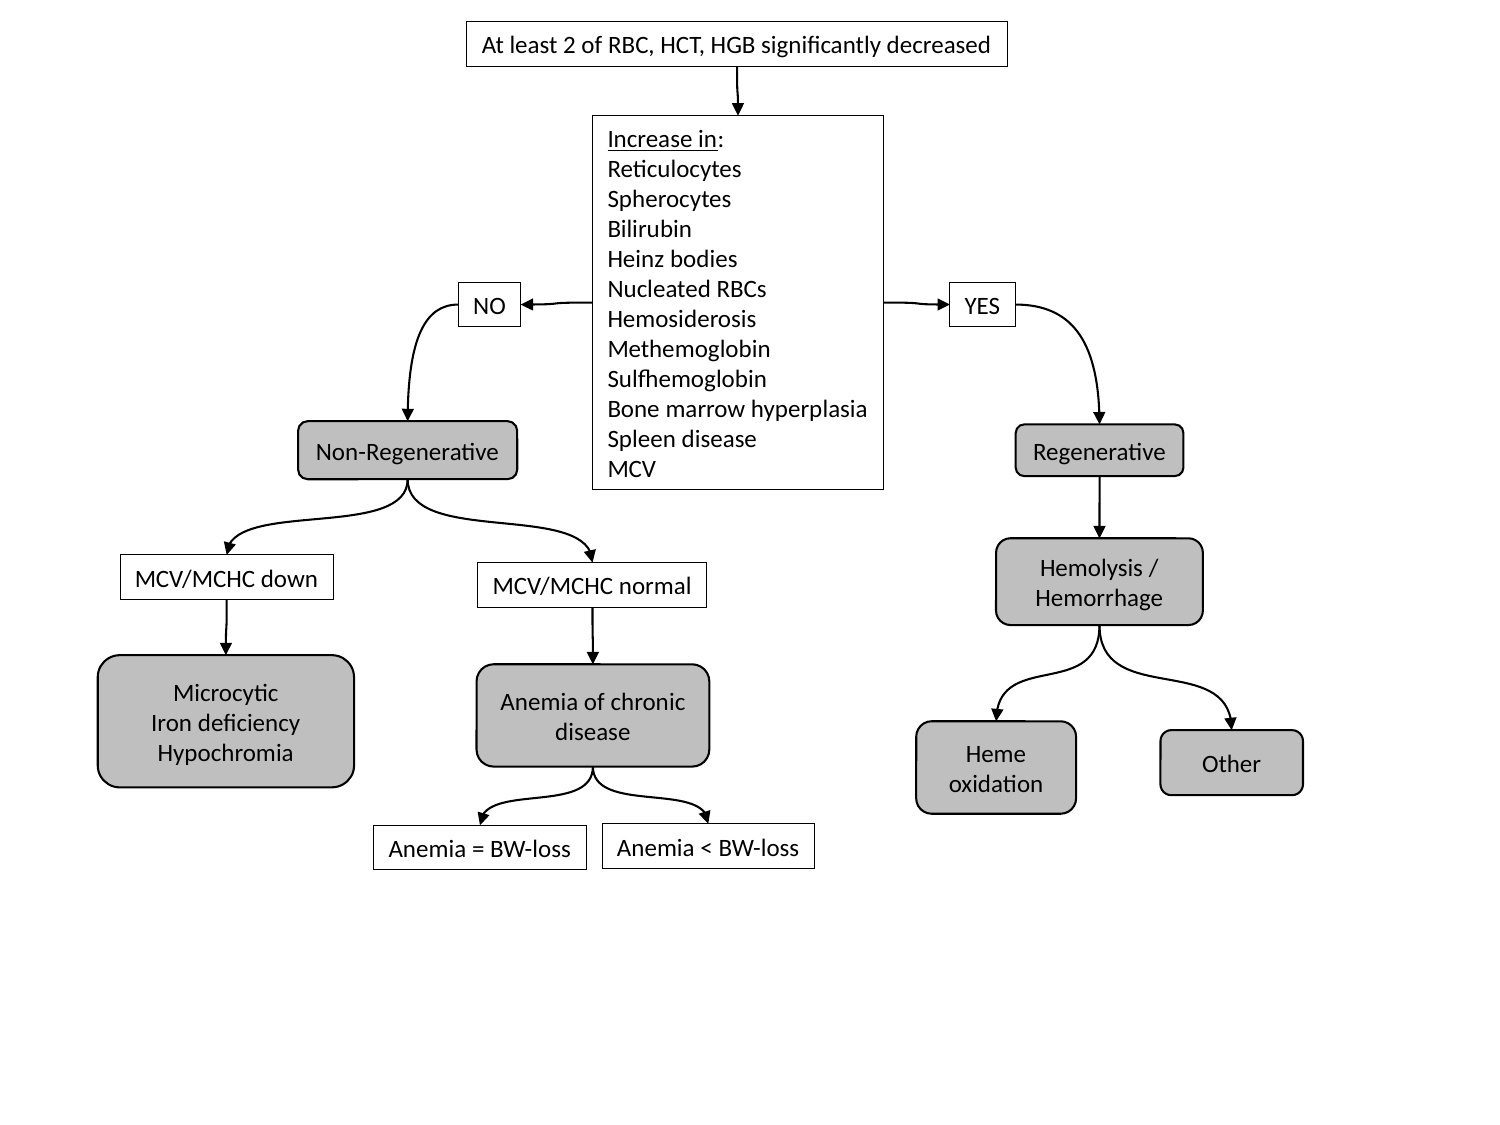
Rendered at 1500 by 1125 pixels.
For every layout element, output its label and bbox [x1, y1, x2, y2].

text_box [97, 21, 1303, 871]
